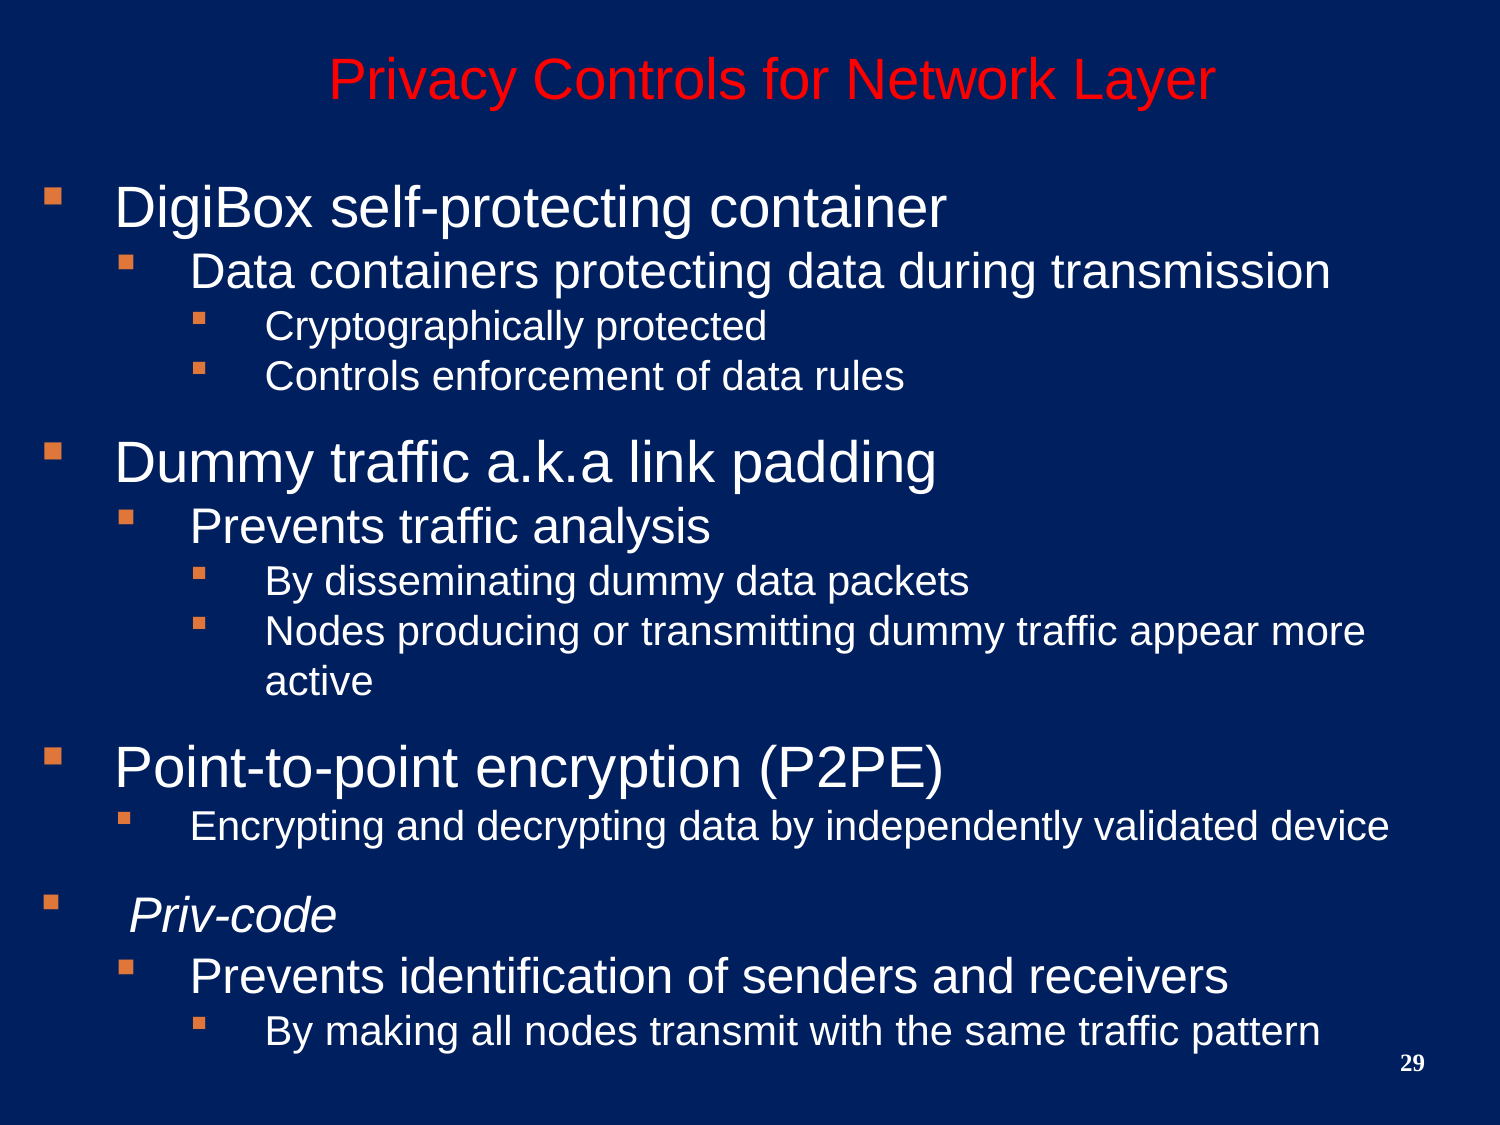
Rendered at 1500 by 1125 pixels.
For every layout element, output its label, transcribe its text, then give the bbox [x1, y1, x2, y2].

text_box DigiBox self-protecting container Data containers protecting data during transmission Cryptographically protected Controls enforcement of data rules Dummy traffic a.k.a link padding Prevents traffic analysis By disseminating dummy data packets Nodes producing or transmitting dummy traffic appear more active Point-to-point encryption (P2PE) Encrypting and decrypting data by independently validated device Priv-code Prevents identification of senders and receivers By making all nodes transmit with the same traffic pattern [37, 168, 1462, 1054]
slide_number 29 [1080, 1046, 1425, 1125]
title Privacy Controls for Network Layer [24, 16, 1500, 230]
